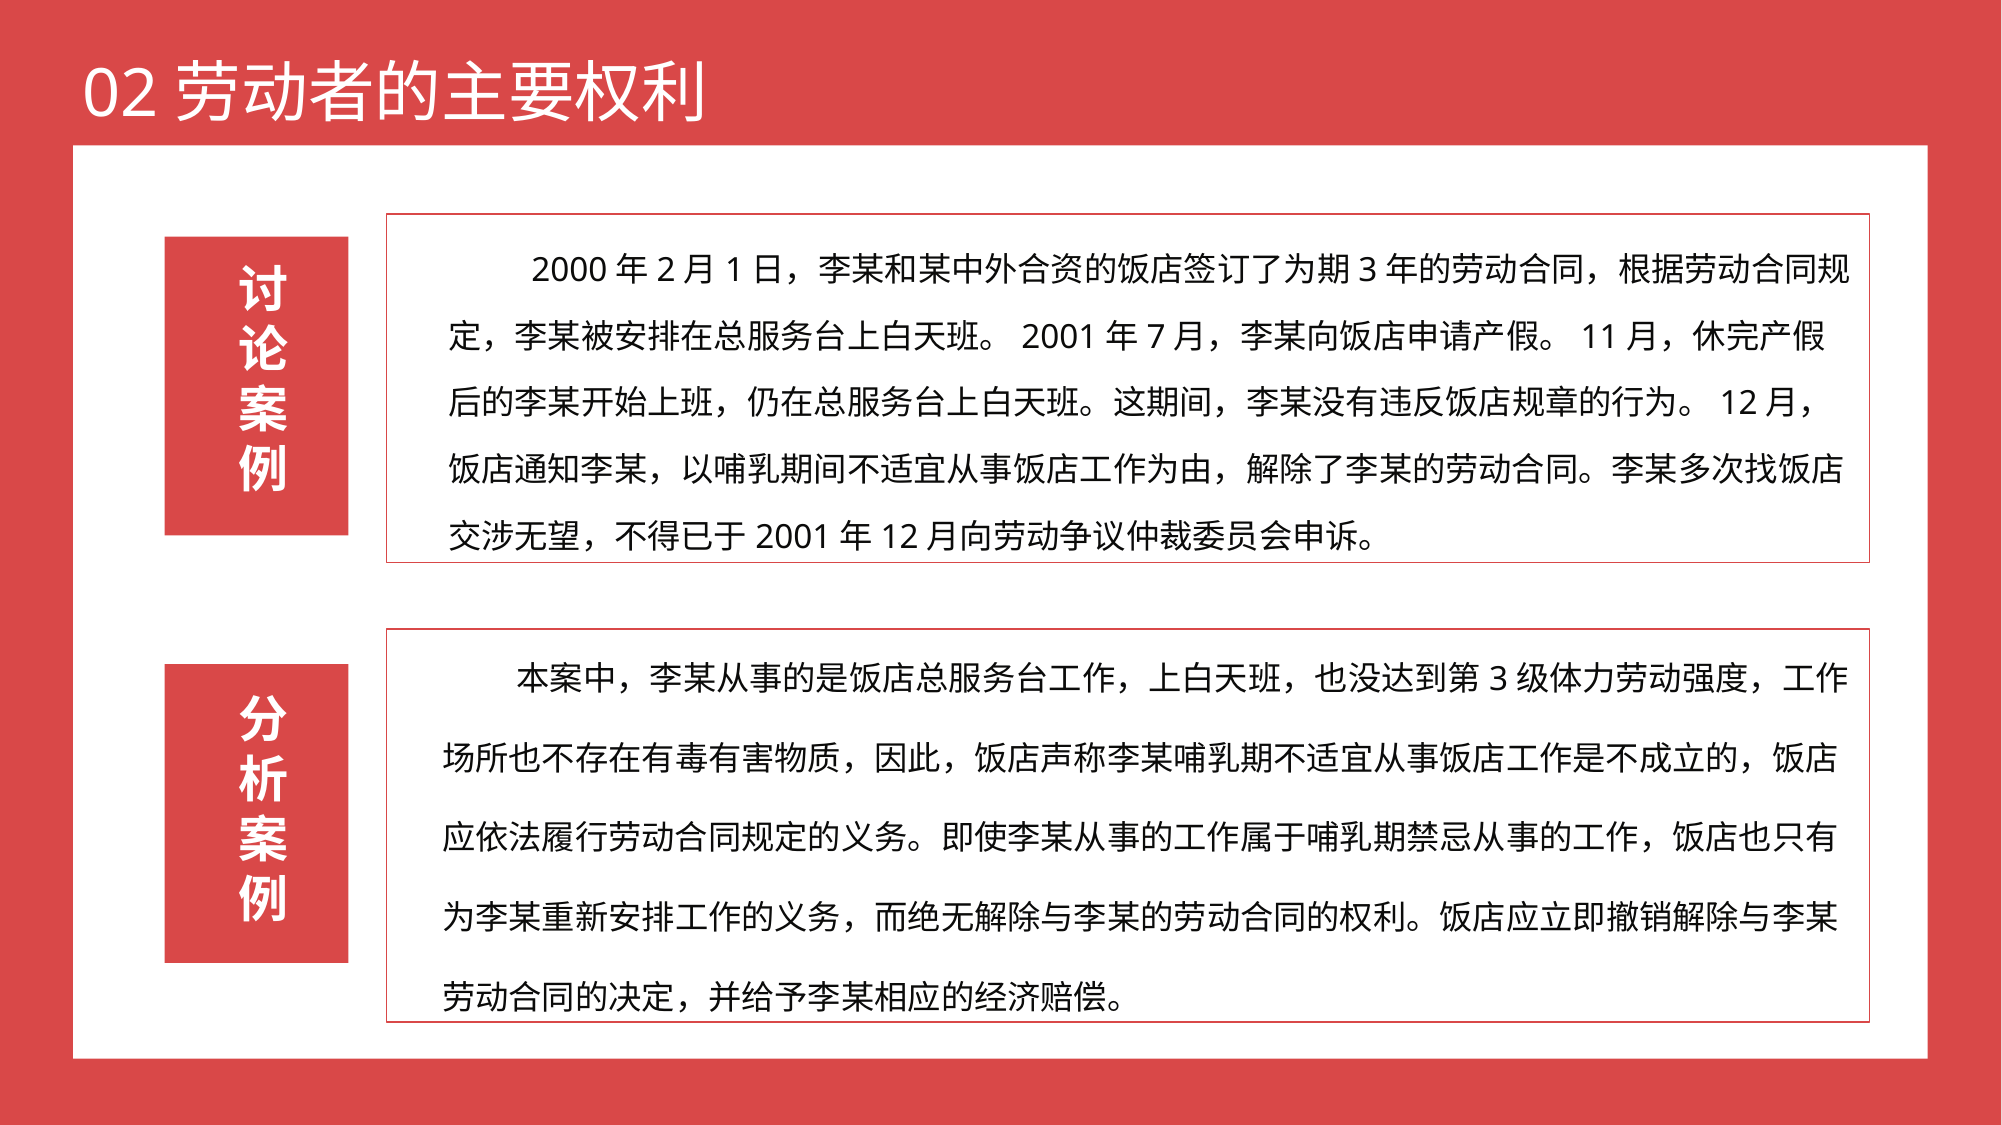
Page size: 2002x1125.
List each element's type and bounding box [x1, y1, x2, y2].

text_box [164, 663, 349, 964]
text_box [164, 236, 349, 536]
text_box [386, 609, 1870, 1023]
text_box [386, 213, 1870, 563]
